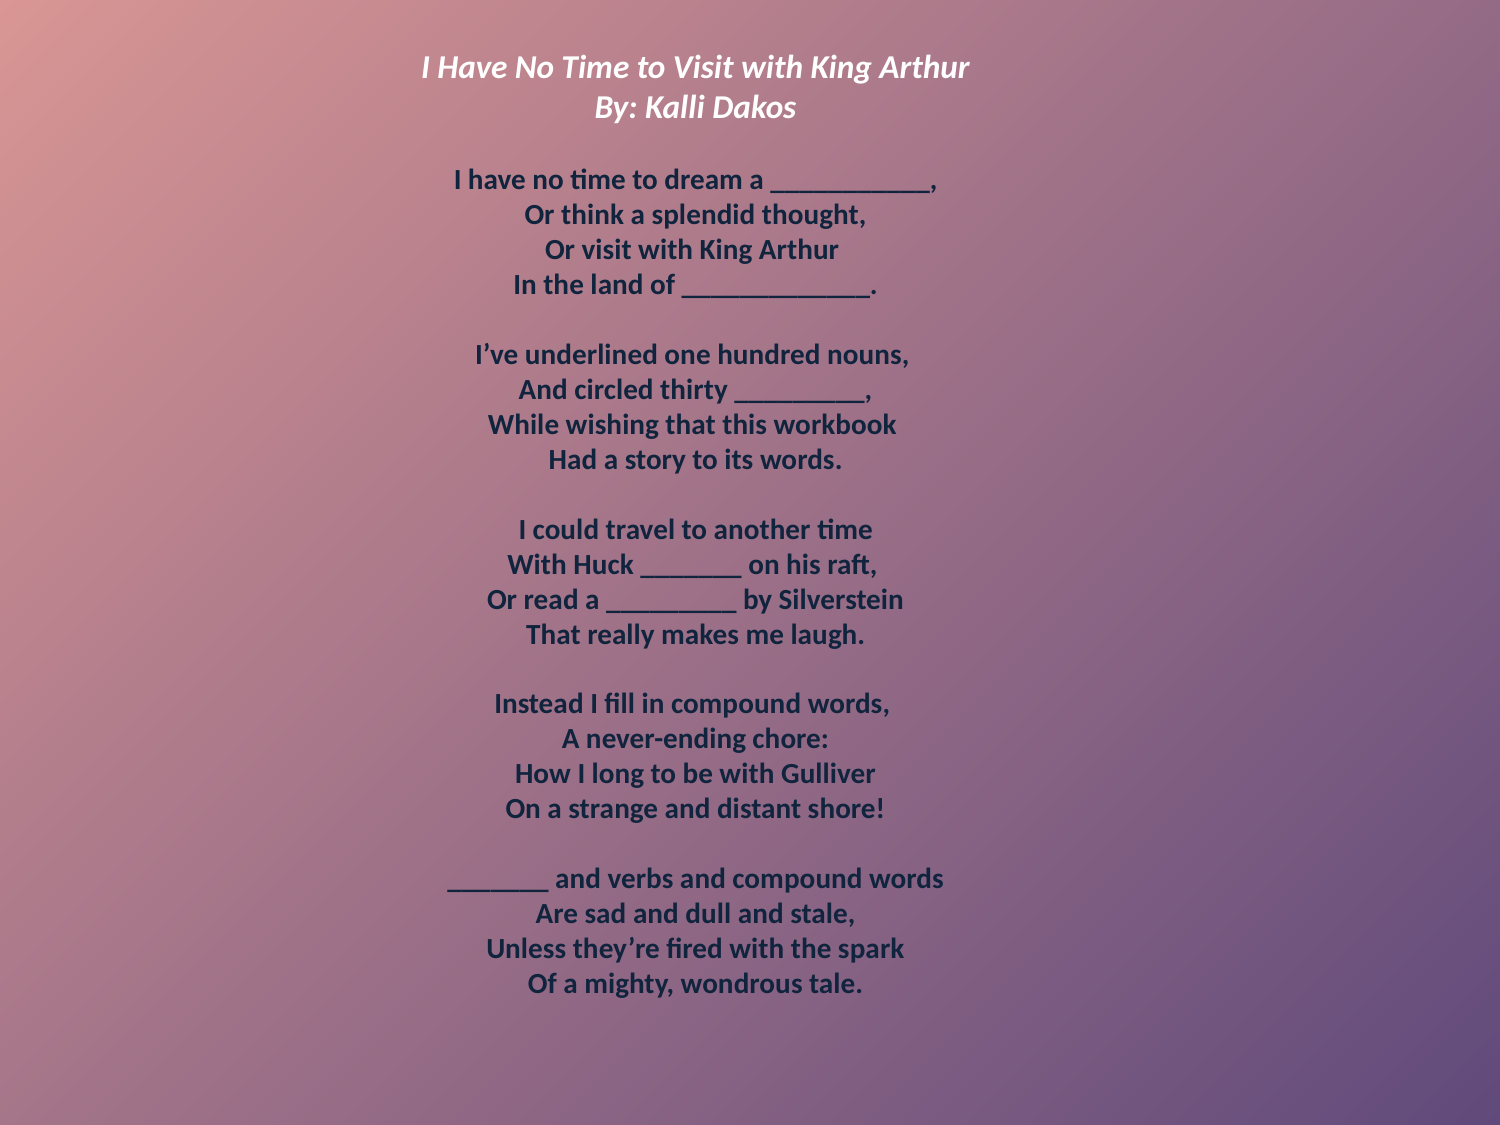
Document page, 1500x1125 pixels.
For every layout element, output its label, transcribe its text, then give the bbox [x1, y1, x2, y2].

text_box I Have No Time to Visit with King Arthur By: Kalli Dakos I have no time to dream a ___________, Or think a splendid thought, Or visit with King Arthur In the land of _____________. I’ve underlined one hundred nouns, And circled thirty _________, While wishing that this workbook Had a story to its words. I could travel to another time With Huck _______ on his raft, Or read a _________ by Silverstein That really makes me laugh. Instead I fill in compound words, A never-ending chore: How I long to be with Gulliver On a strange and distant shore! _______ and verbs and compound words Are sad and dull and stale, Unless they’re fired with the spark Of a mighty, wondrous tale. [268, 38, 1124, 1052]
